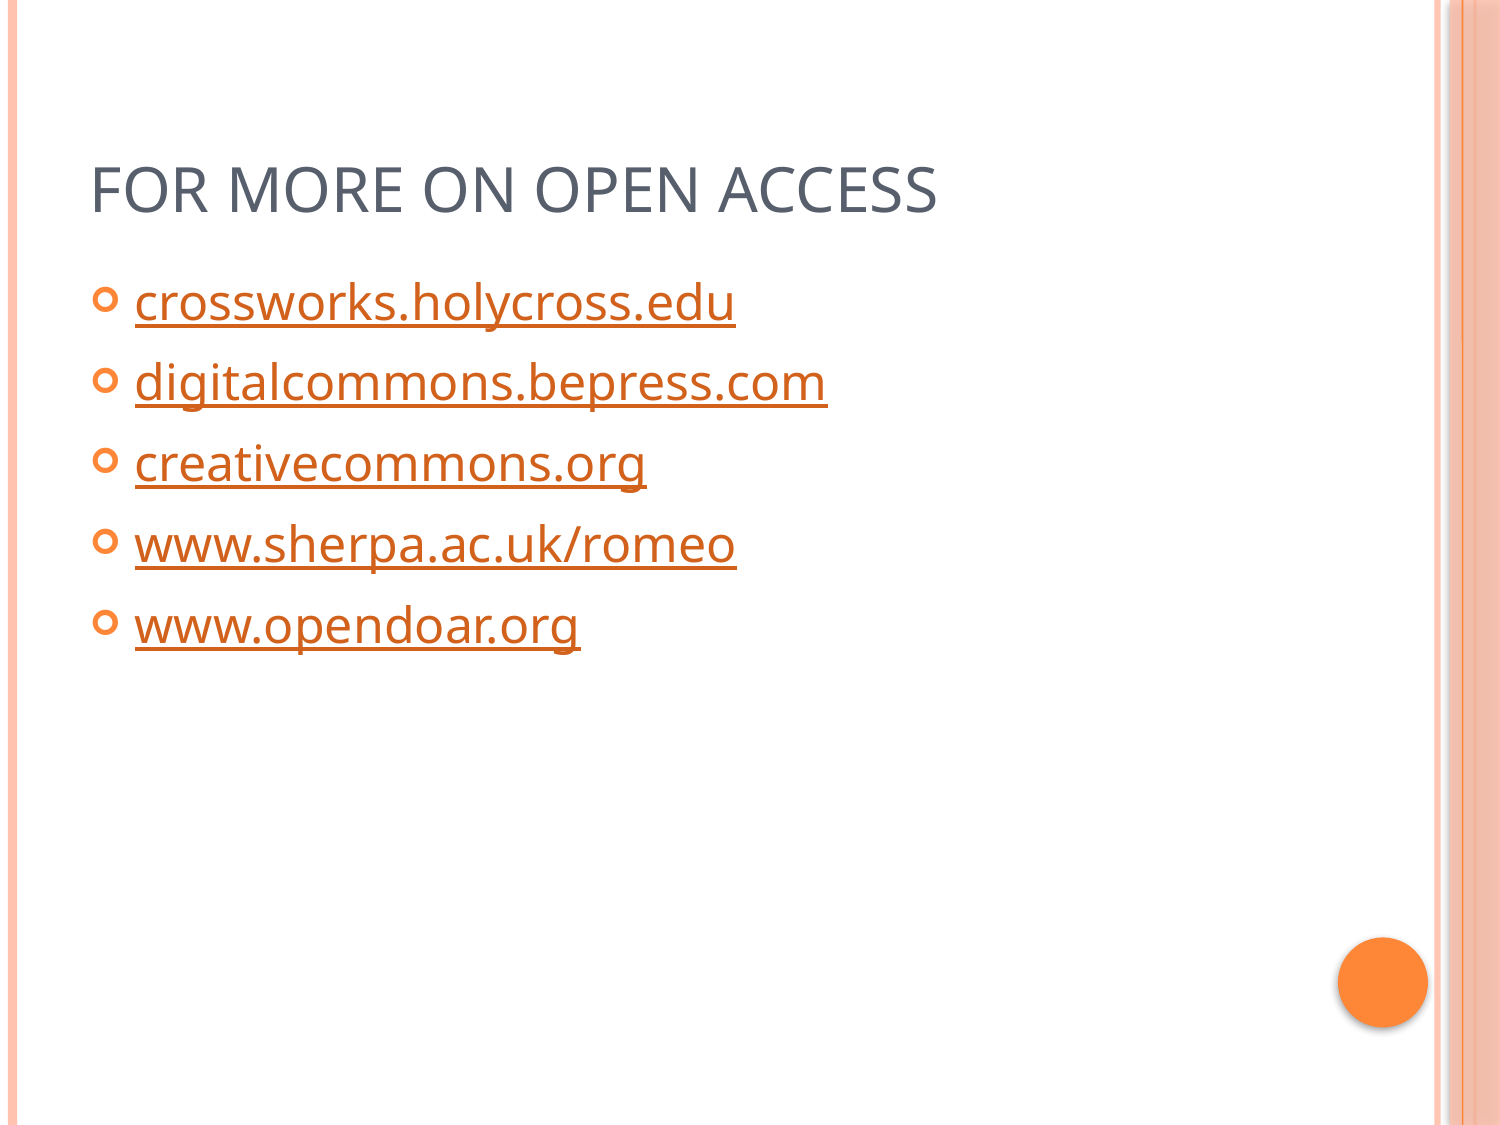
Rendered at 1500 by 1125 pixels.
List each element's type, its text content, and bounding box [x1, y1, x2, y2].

list crossworks.holycross.edu digitalcommons.bepress.com creativecommons.org www.sherpa.ac.uk/romeo www.opendoar.org [75, 262, 1300, 1062]
title For more on open access [75, 45, 1300, 233]
